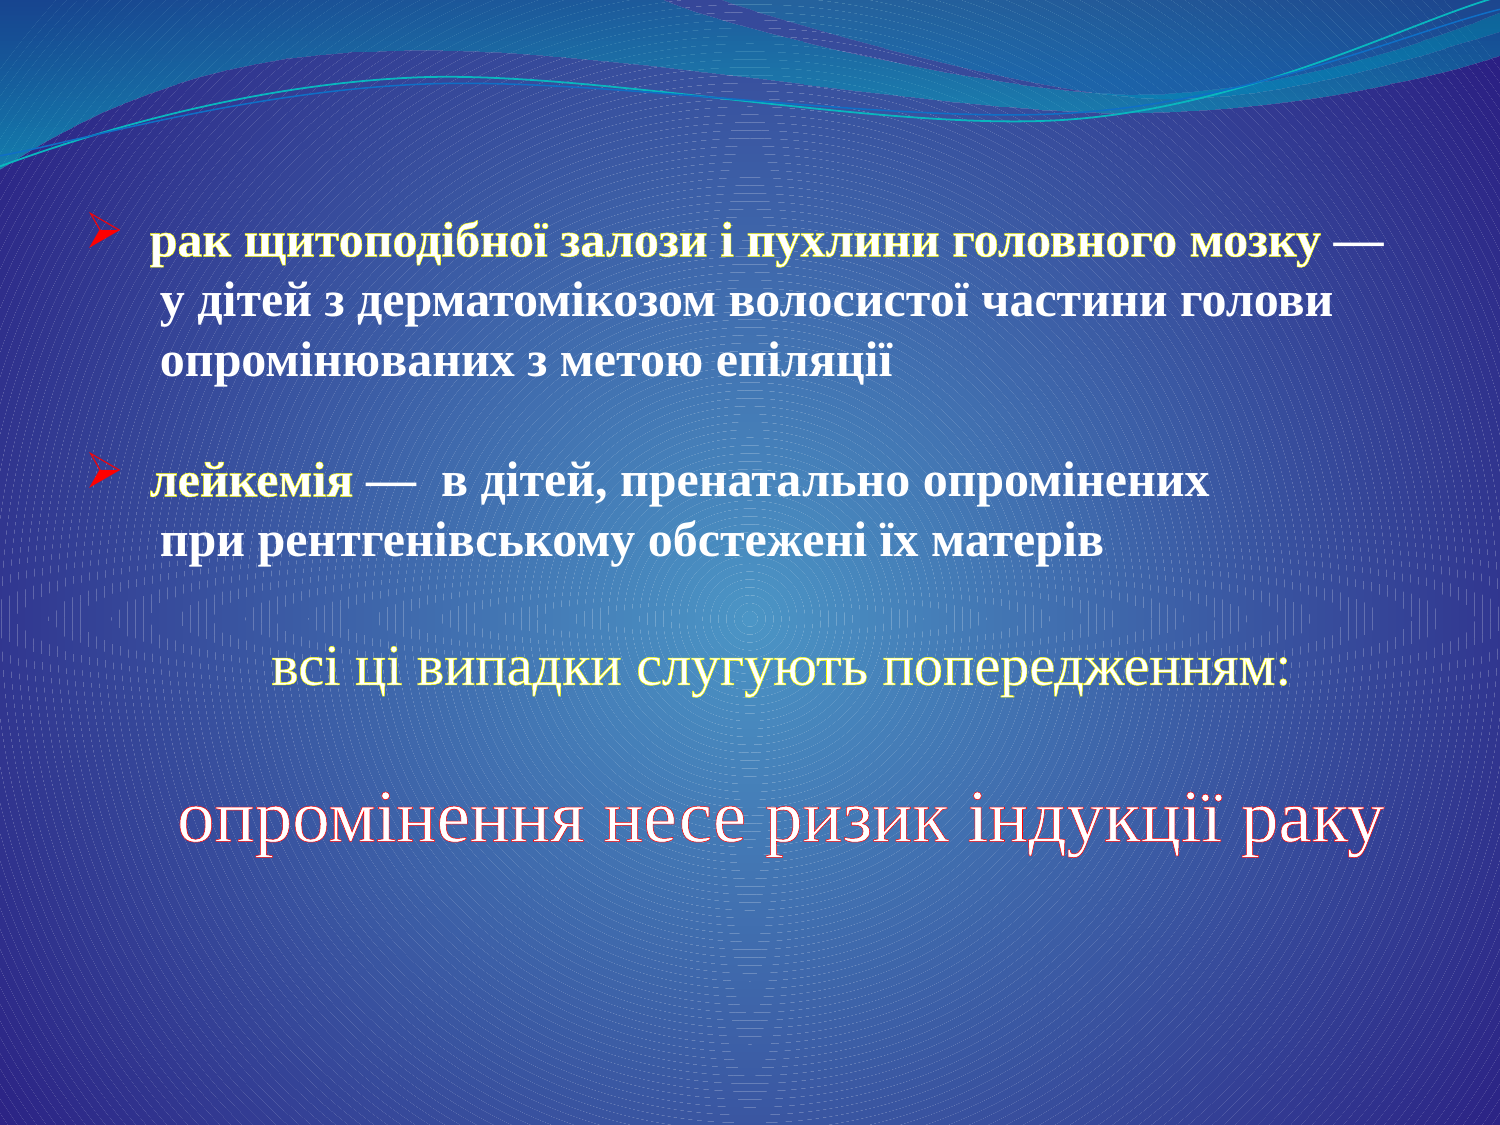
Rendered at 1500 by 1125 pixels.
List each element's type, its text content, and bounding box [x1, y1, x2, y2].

text_box рак щитоподібної залози і пухлини головного мозку ― у дітей з дерматомікозом волосистої частини голови опромінюваних з метою епіляції лейкемія ― в дітей, пренатально опромінених при рентгенівському обстежені їх матерів всі ці випадки слугують попередженням: опромінення несе ризик індукції раку [70, 199, 1418, 864]
